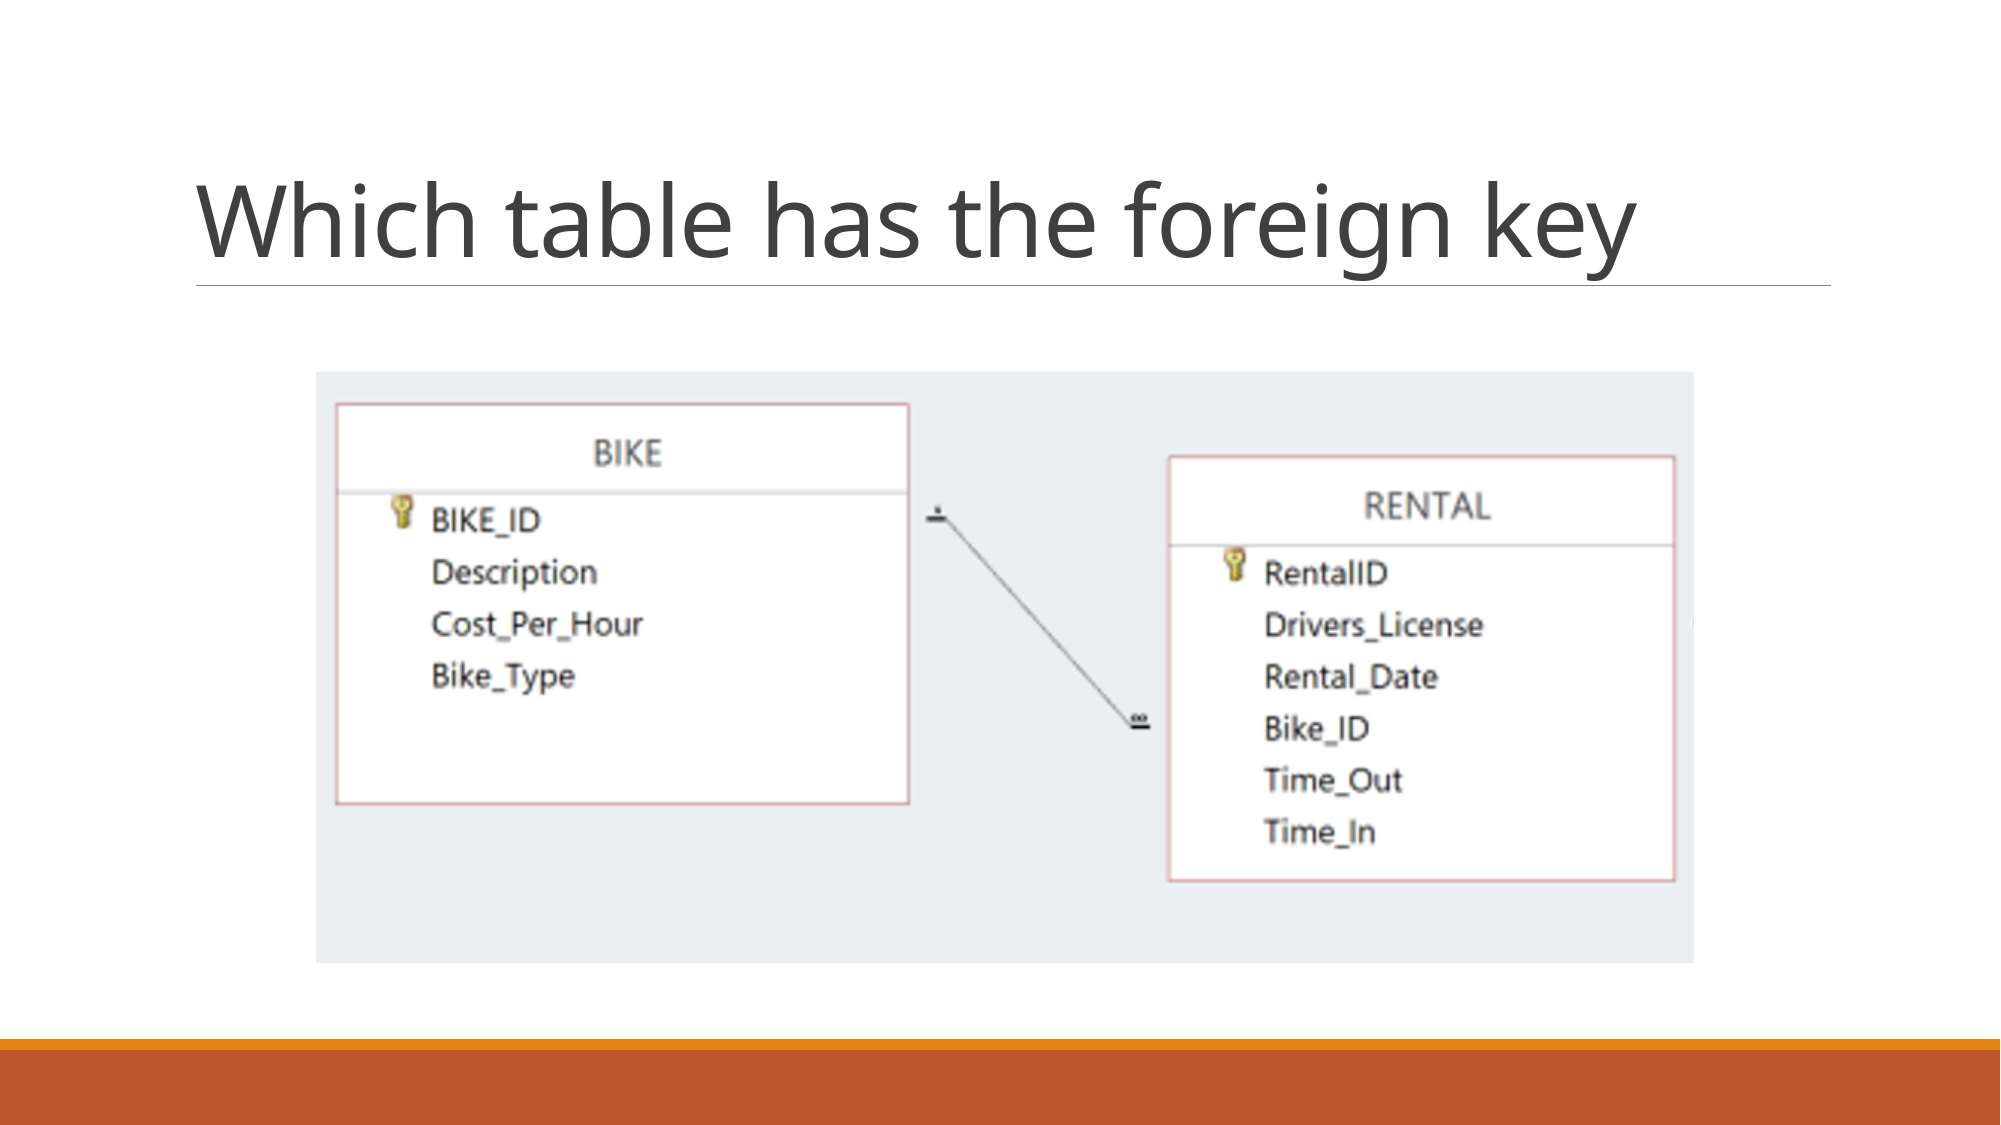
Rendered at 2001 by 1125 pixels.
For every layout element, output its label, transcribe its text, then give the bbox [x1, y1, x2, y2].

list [315, 302, 1695, 964]
title Which table has the foreign key [180, 47, 1830, 285]
